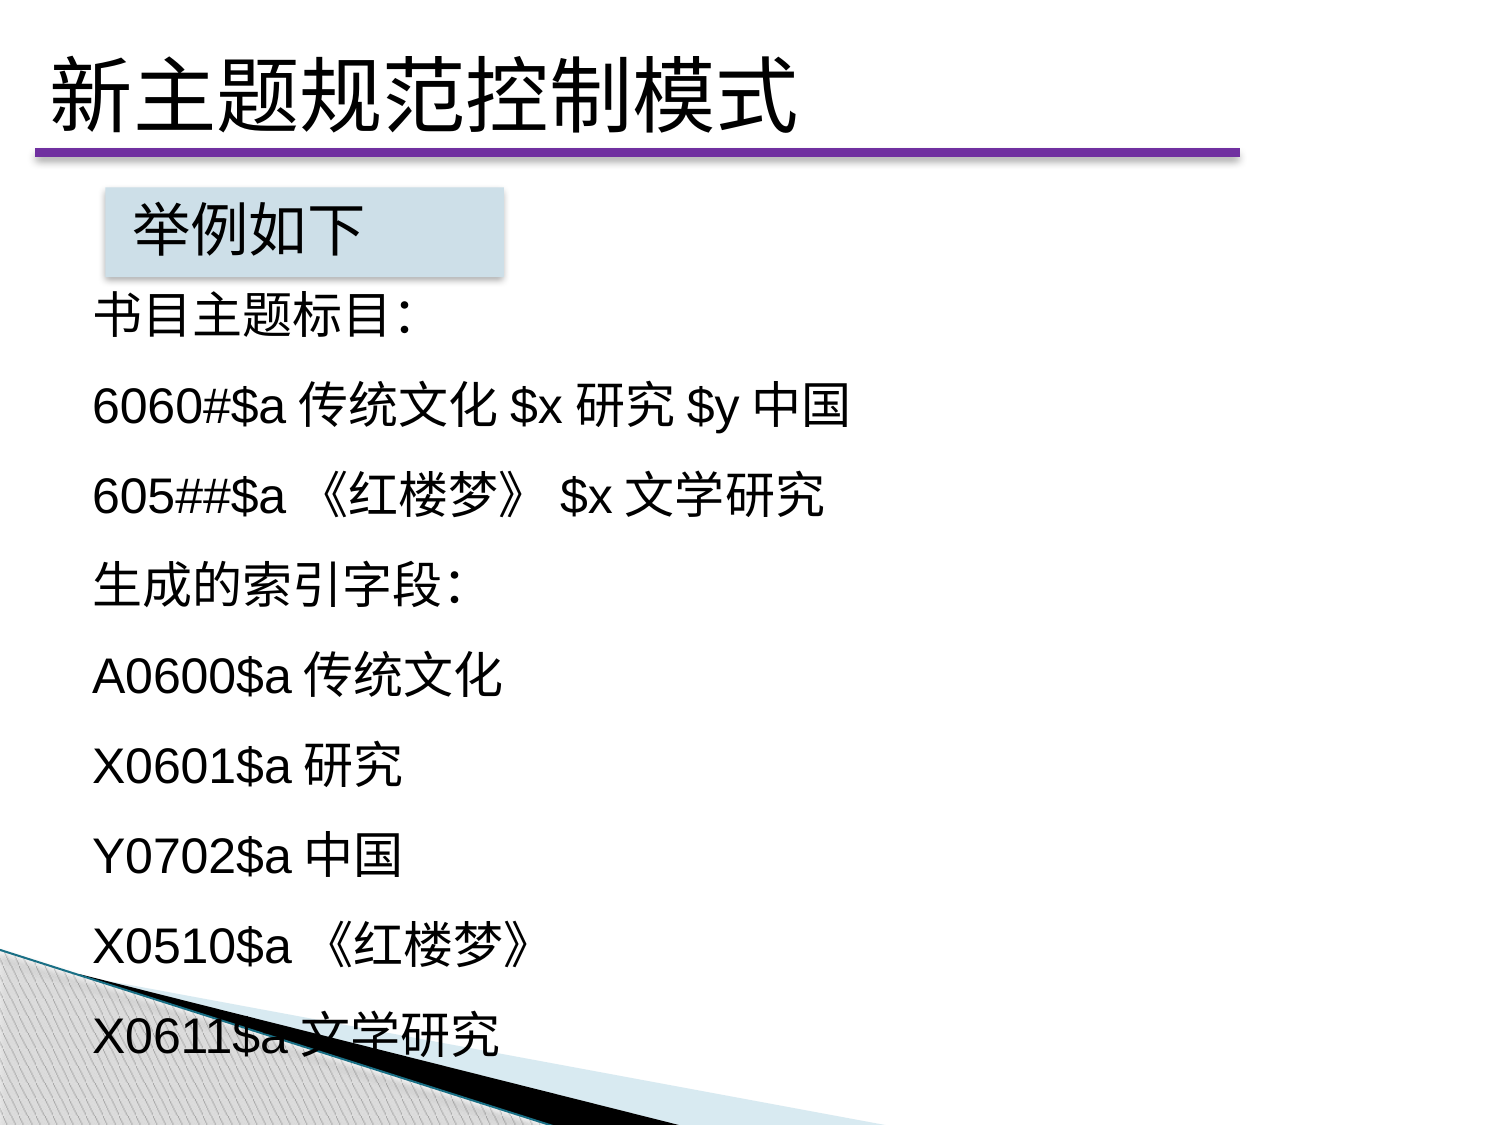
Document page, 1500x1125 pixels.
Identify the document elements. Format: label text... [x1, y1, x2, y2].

text_box 书目主题标目： 6060#$a传统文化$x研究$y中国 605##$a《红楼梦》$x文学研究 生成的索引字段： A0600$a传统文化 X0601$a研究 Y0702$a中国 X0510$a《红楼梦》 X0611$a文学研究 [35, 185, 1500, 1071]
text_box 新主题规范控制模式 [35, 35, 1386, 153]
text_box 举例如下 [101, 183, 508, 282]
